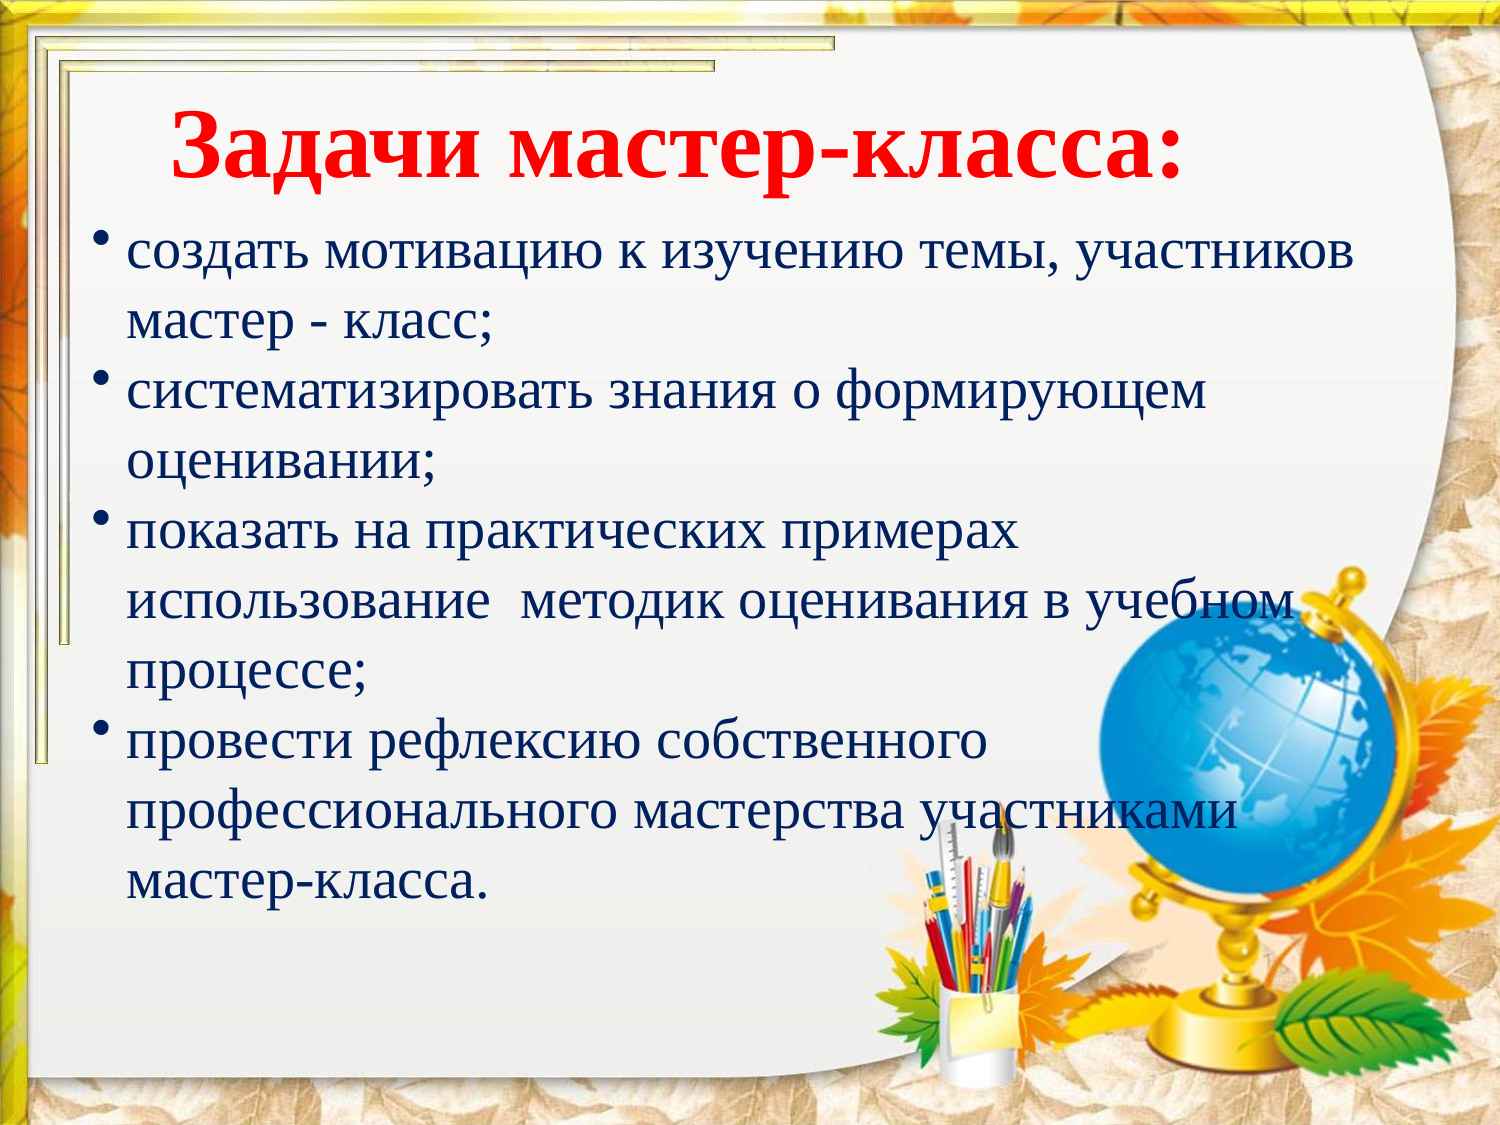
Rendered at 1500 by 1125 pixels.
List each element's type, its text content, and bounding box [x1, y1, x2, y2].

text_box создать мотивацию к изучению темы, участников мастер - класс; систематизировать знания о формирующем оценивании; показать на практических примерах использование методик оценивания в учебном процессе; провести рефлексию собственного профессионального мастерства участниками мастер-класса. [76, 202, 1407, 918]
text_box Задачи мастер-класса: [117, 70, 1441, 250]
picture [0, 0, 1500, 1125]
